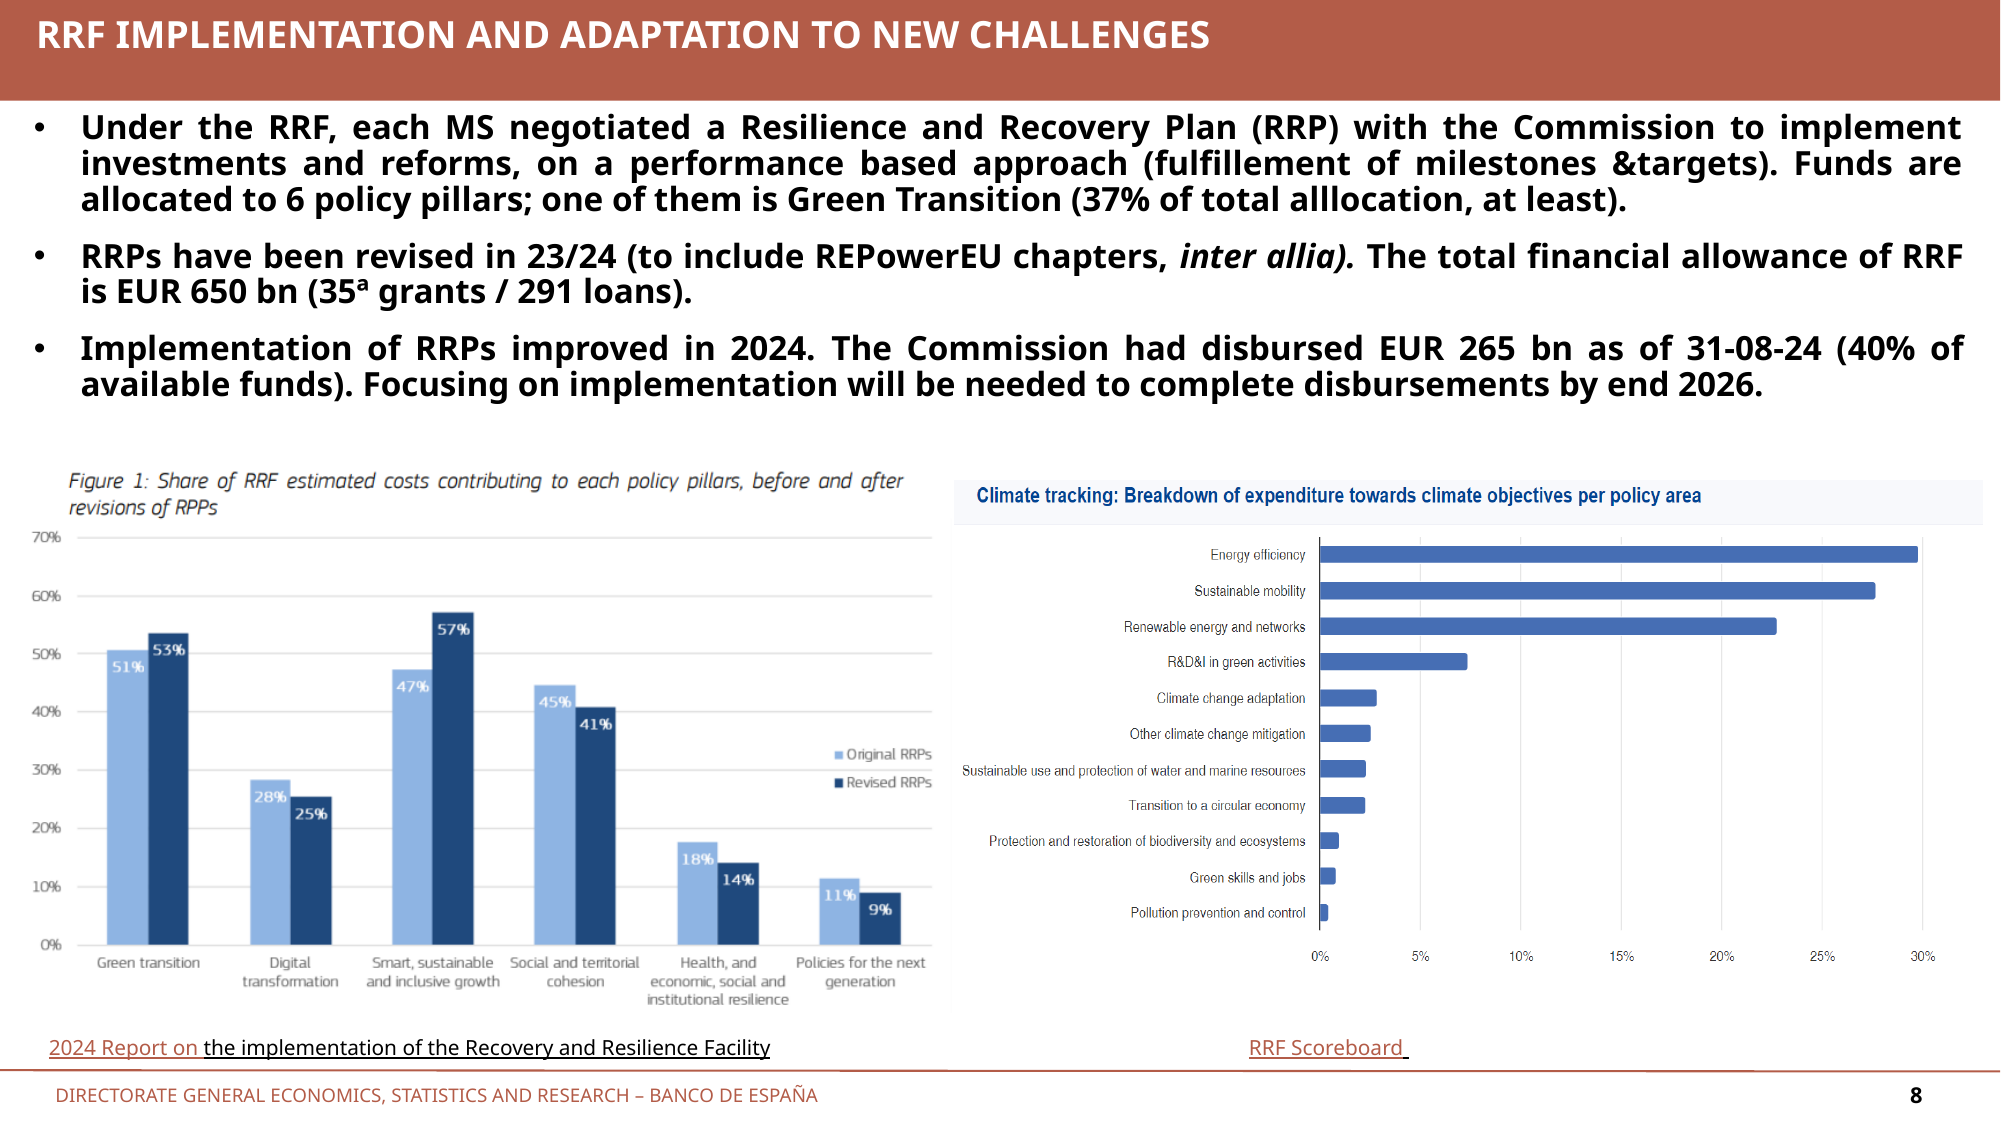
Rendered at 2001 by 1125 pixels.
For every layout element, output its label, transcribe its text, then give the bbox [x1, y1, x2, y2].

picture [954, 480, 1983, 975]
list 2024 Report on the implementation of the Recovery and Resilience Facility RRF Scoreboard [49, 1020, 1938, 1061]
list Under the RRF, each MS negotiated a Resilience and Recovery Plan (RRP) with the Commission to implement investments and reforms, on a performance based approach (fulfillement of milestones &targets). Funds are allocated to 6 policy pillars; one of them is Green Transition (37% of total alllocation, at least). RRPs have been revised in 23/24 (to include REPowerEU chapters, inter allia). The total financial allowance of RRF is EUR 650 bn (35ª grants / 291 loans). Implementation of RRPs improved in 2024. The Commission had disbursed EUR 265 bn as of 31-08-24 (40% of available funds). Focusing on implementation will be needed to complete disbursements by end 2026. [18, 103, 1980, 433]
title rrf implementation and adaptation to new challenges [21, 8, 1983, 100]
picture [18, 459, 953, 1013]
slide_number 8 [1843, 1074, 1938, 1122]
